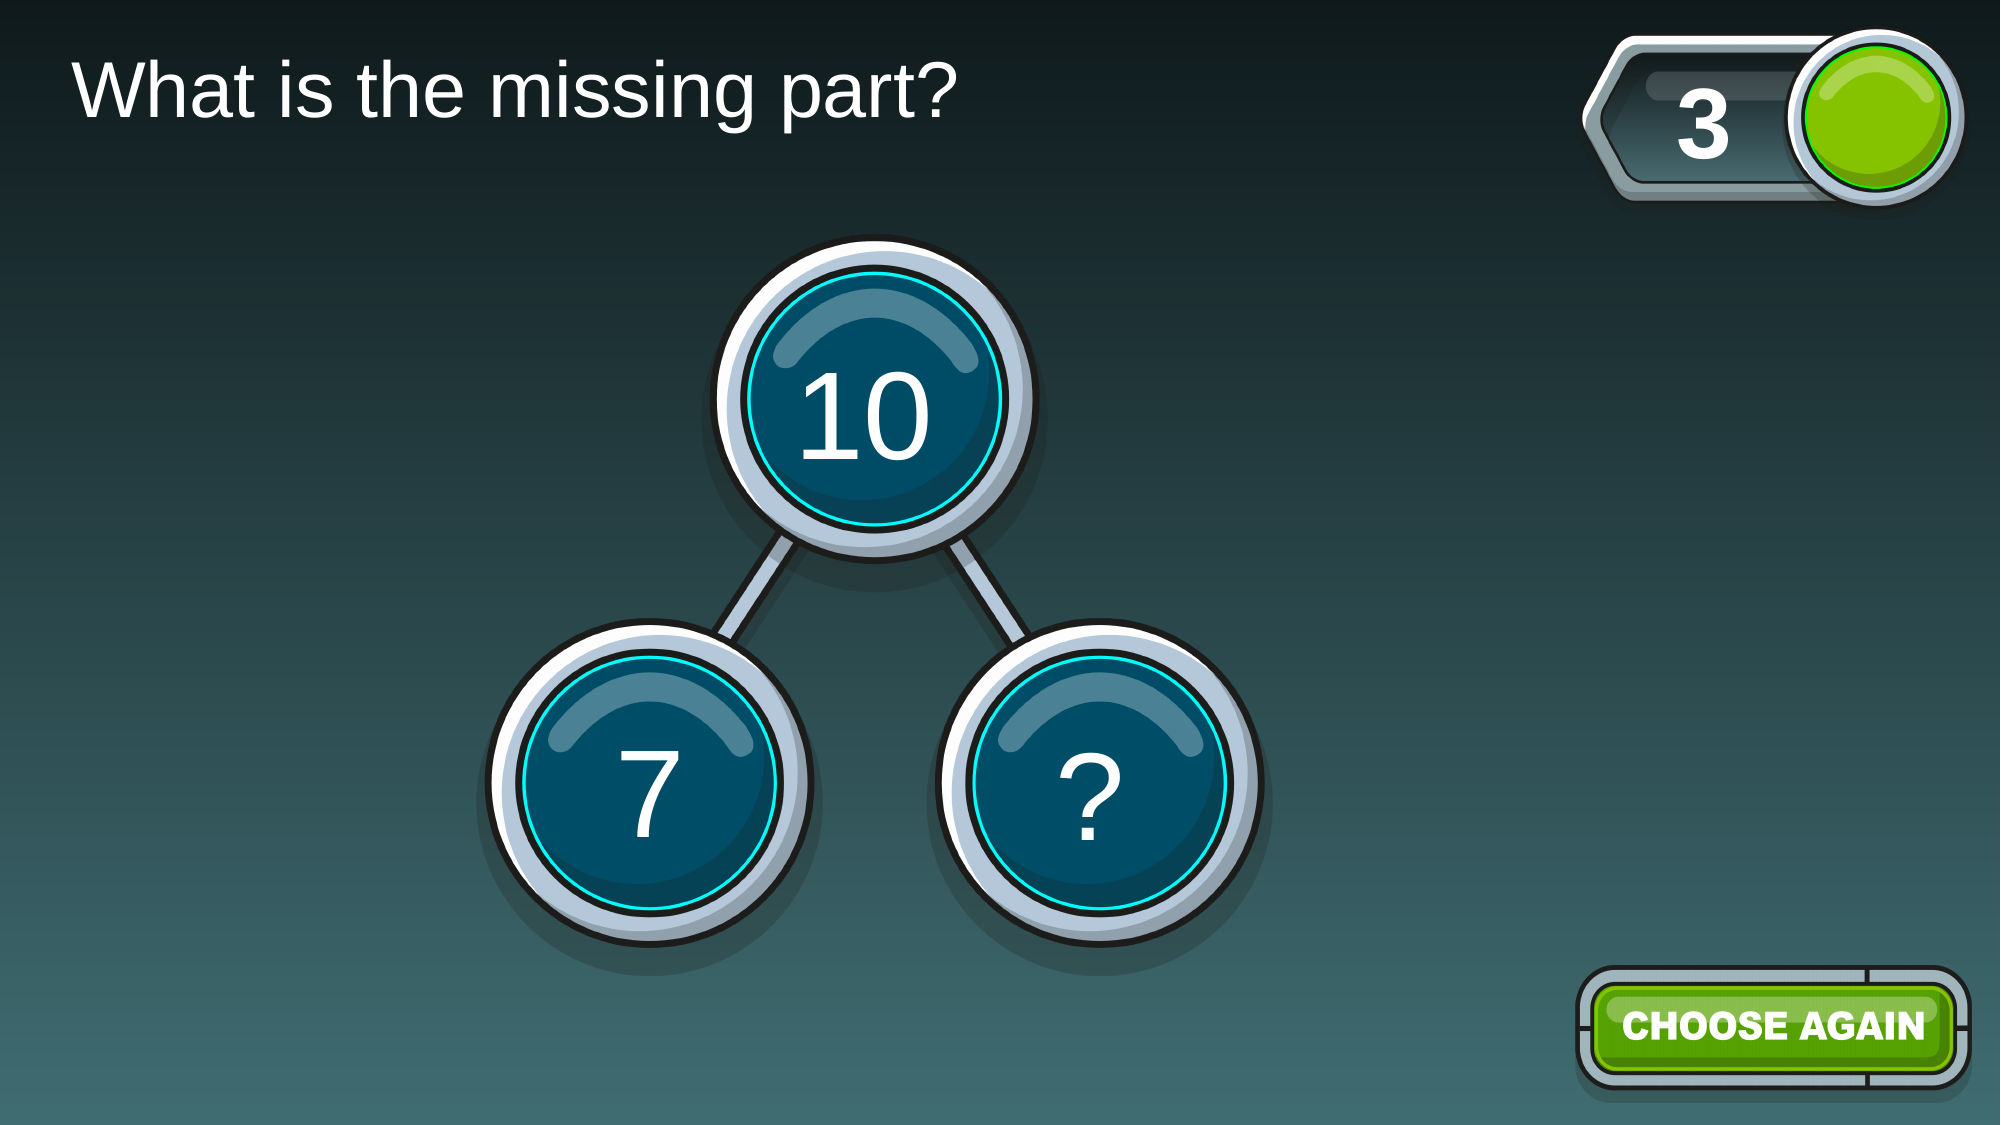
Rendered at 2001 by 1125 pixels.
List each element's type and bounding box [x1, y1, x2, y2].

picture [1575, 965, 1972, 1104]
picture [475, 234, 1273, 976]
text_box [55, 30, 1544, 165]
picture [1575, 25, 1971, 221]
